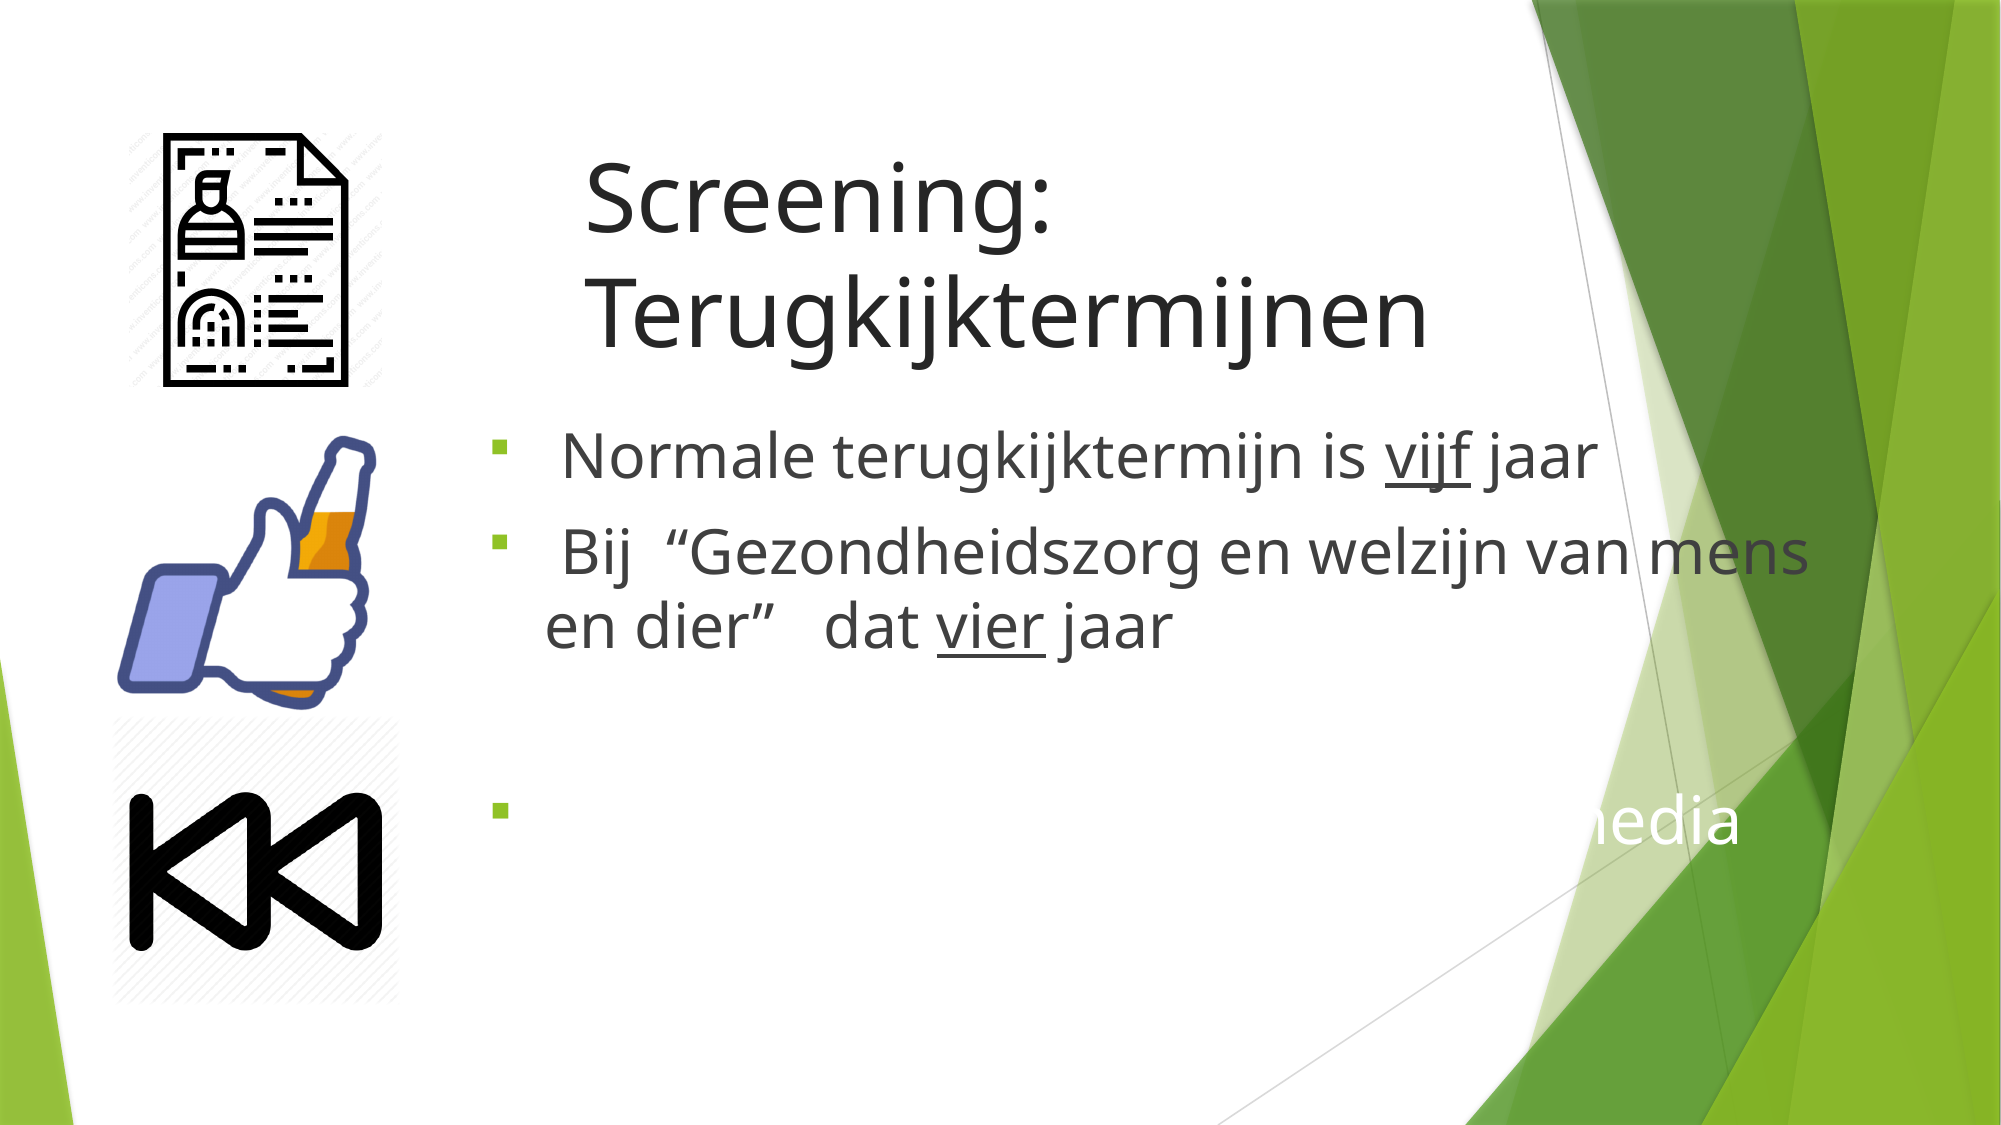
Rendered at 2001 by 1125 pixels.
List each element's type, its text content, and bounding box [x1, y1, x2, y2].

picture [128, 133, 383, 387]
list Normale terugkijktermijn is vijf jaar Bij “Gezondheidszorg en welzijn van mens en dier” dat vier jaar Werkgevers ‘screenen’ op social media [473, 408, 1869, 1024]
title Screening: Terugkijktermijnen [569, 129, 1869, 376]
picture [76, 425, 418, 1006]
